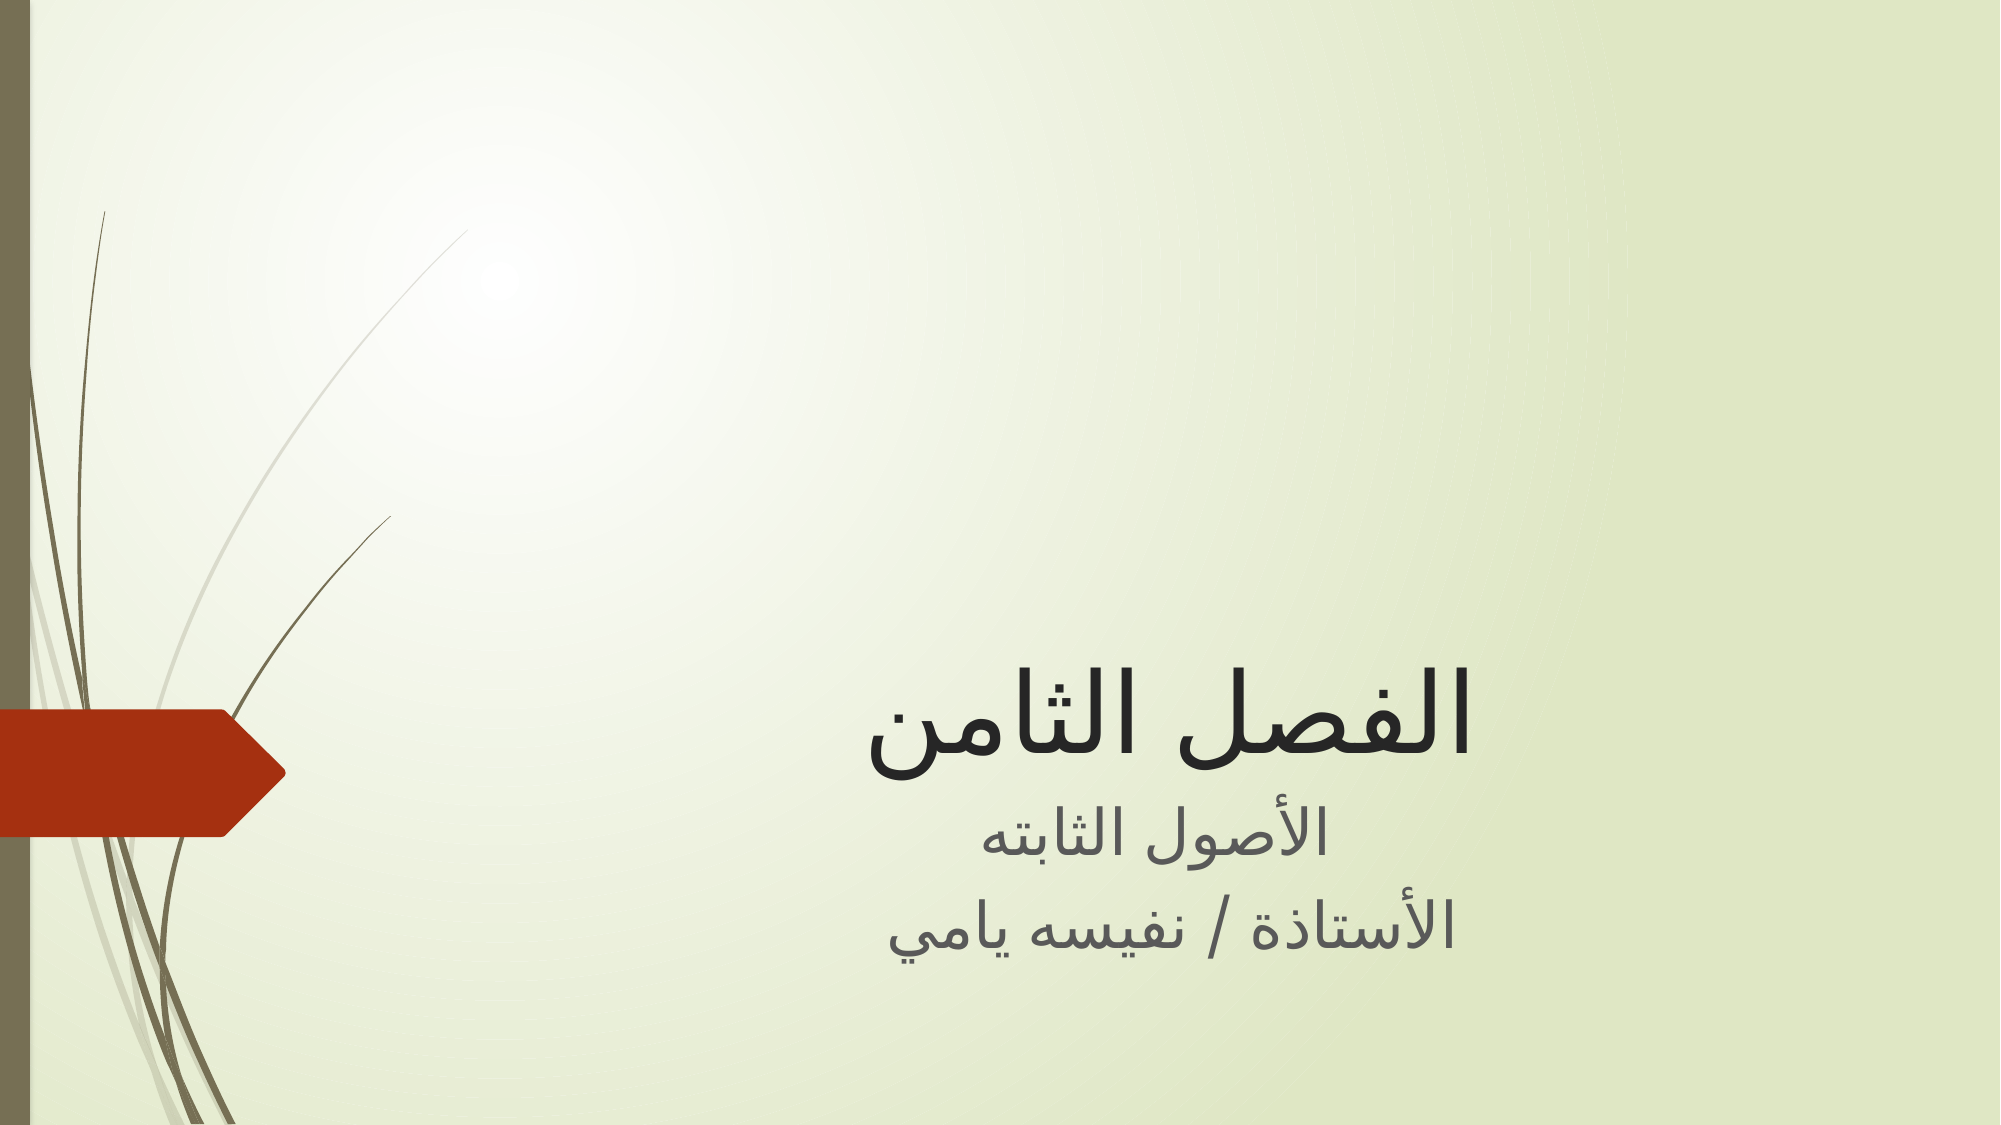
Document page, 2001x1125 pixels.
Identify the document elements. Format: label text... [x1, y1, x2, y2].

subtitle الأصول الثابته الأستاذة / نفيسه يامي [424, 783, 1888, 969]
title الفصل الثامن [424, 412, 1888, 783]
